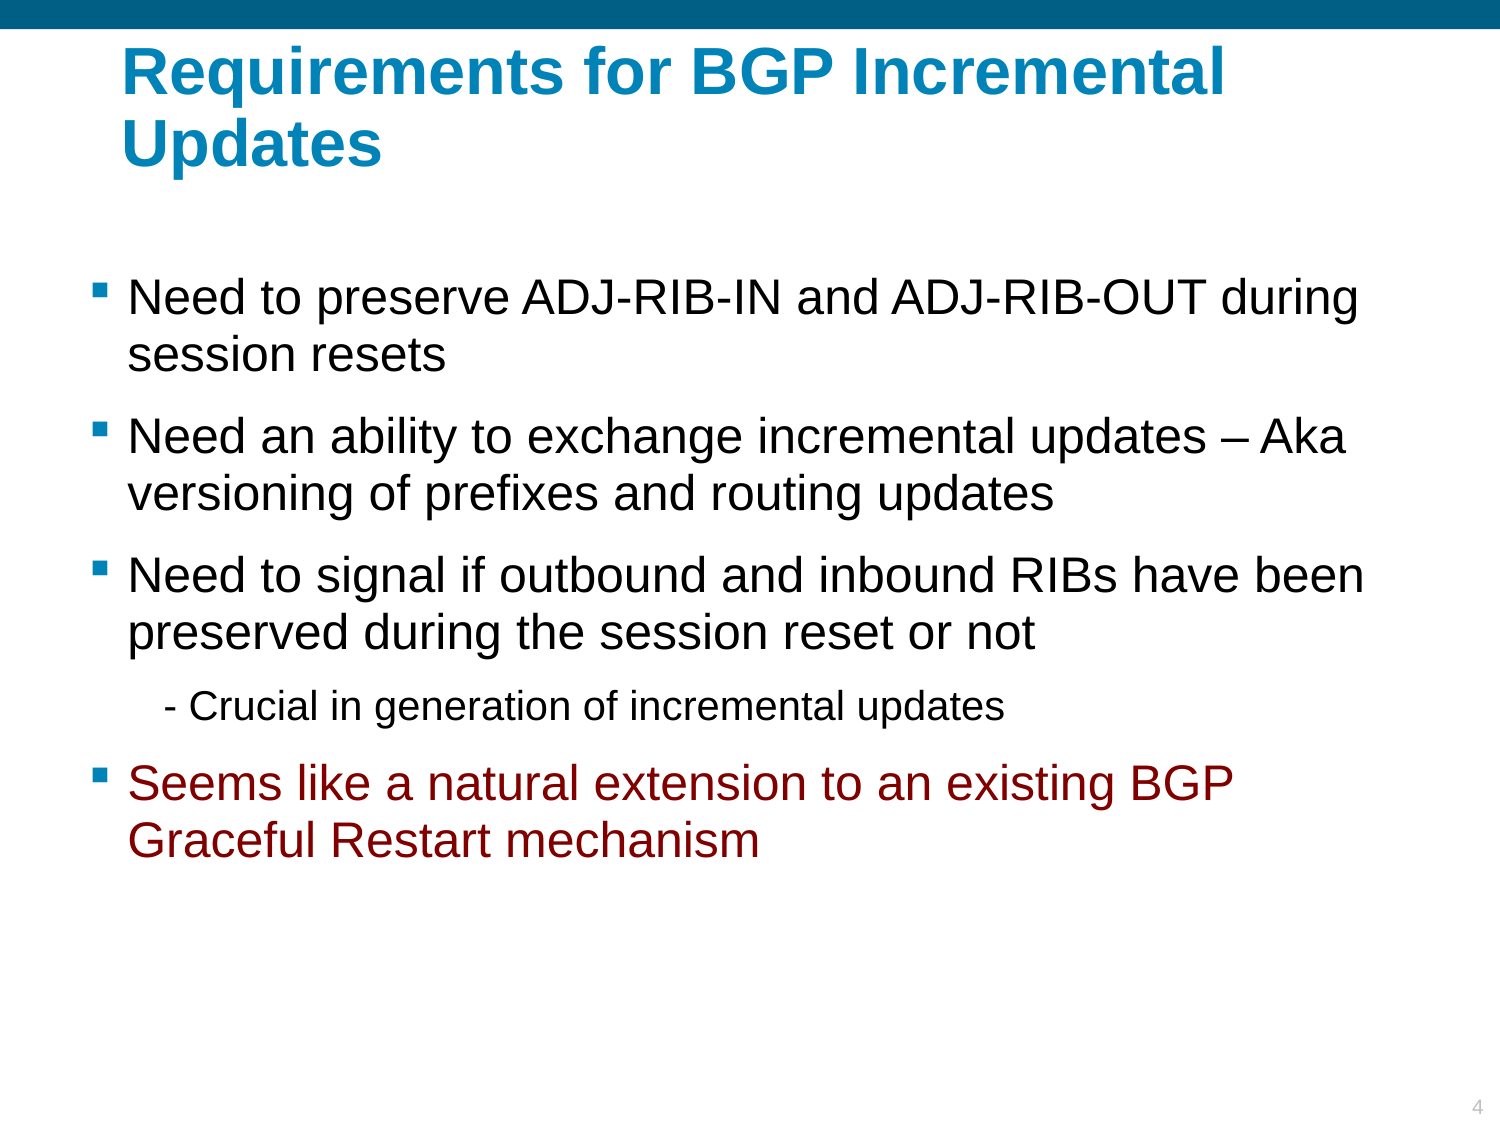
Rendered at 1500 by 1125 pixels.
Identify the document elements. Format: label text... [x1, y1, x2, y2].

title Requirements for BGP Incremental Updates [107, 49, 1444, 188]
list Need to preserve ADJ-RIB-IN and ADJ-RIB-OUT during session resets Need an ability to exchange incremental updates – Aka versioning of prefixes and routing updates Need to signal if outbound and inbound RIBs have been preserved during the session reset or not Crucial in generation of incremental updates Seems like a natural extension to an existing BGP Graceful Restart mechanism [74, 262, 1451, 1006]
